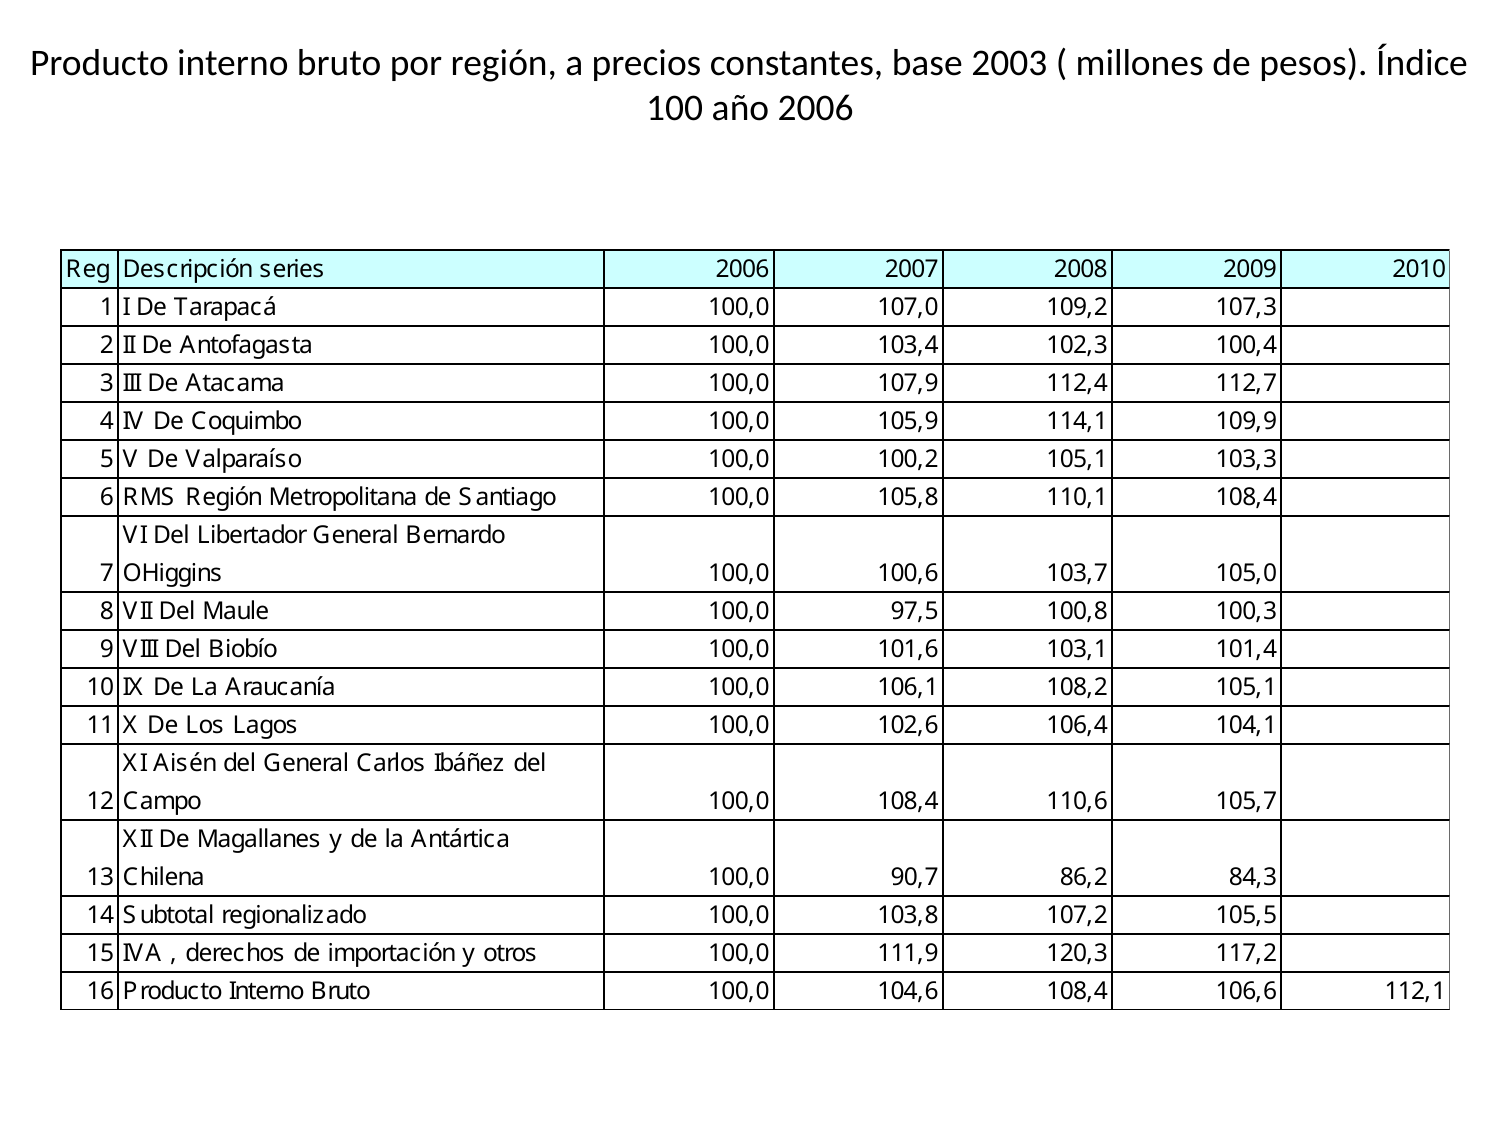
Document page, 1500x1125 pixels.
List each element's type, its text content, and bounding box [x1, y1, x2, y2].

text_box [59, 248, 1452, 1012]
text_box Producto interno bruto por región, a precios constantes, base 2003 ( millones de pesos). Índice 100 año 2006 [0, 30, 1500, 136]
